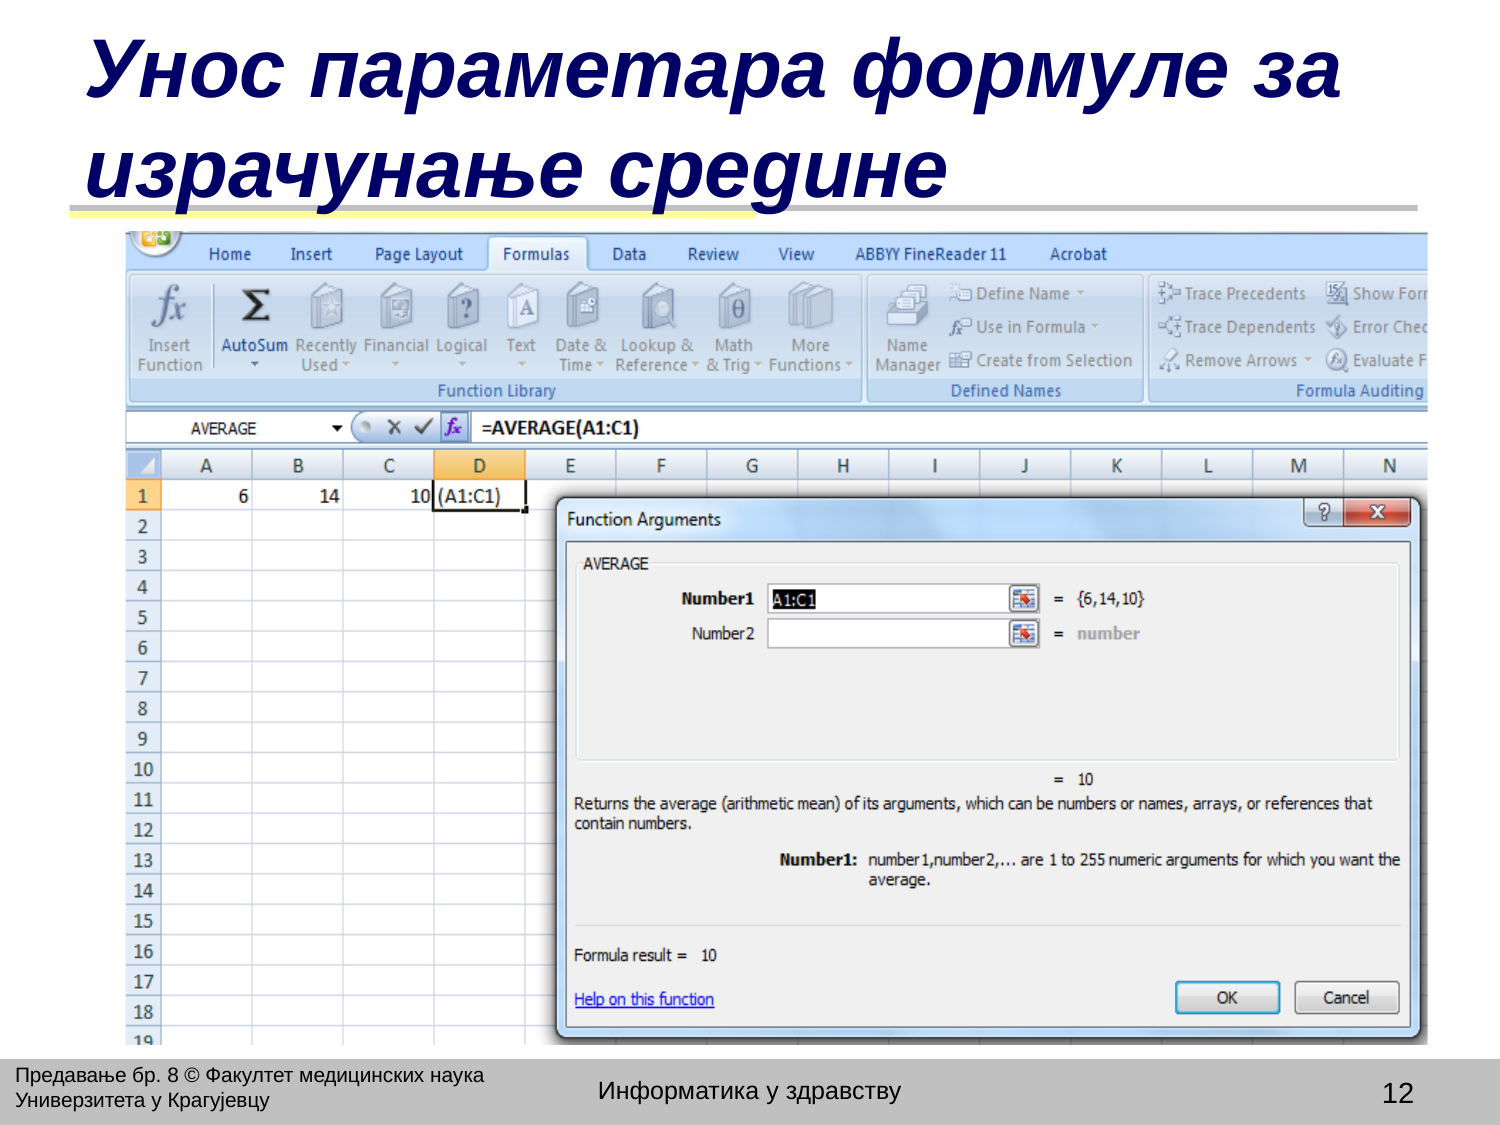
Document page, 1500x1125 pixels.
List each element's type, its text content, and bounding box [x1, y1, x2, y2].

footer Информатика у здравству [512, 1066, 988, 1125]
picture [125, 231, 1428, 1045]
slide_number Предавање бр. 8 © Факултет медицинских наука Универзитета у Крагујевцу [0, 1053, 626, 1108]
slide_number 12 [1079, 1066, 1430, 1125]
title Унос параметара формуле за израчунање средине [69, 19, 1426, 208]
